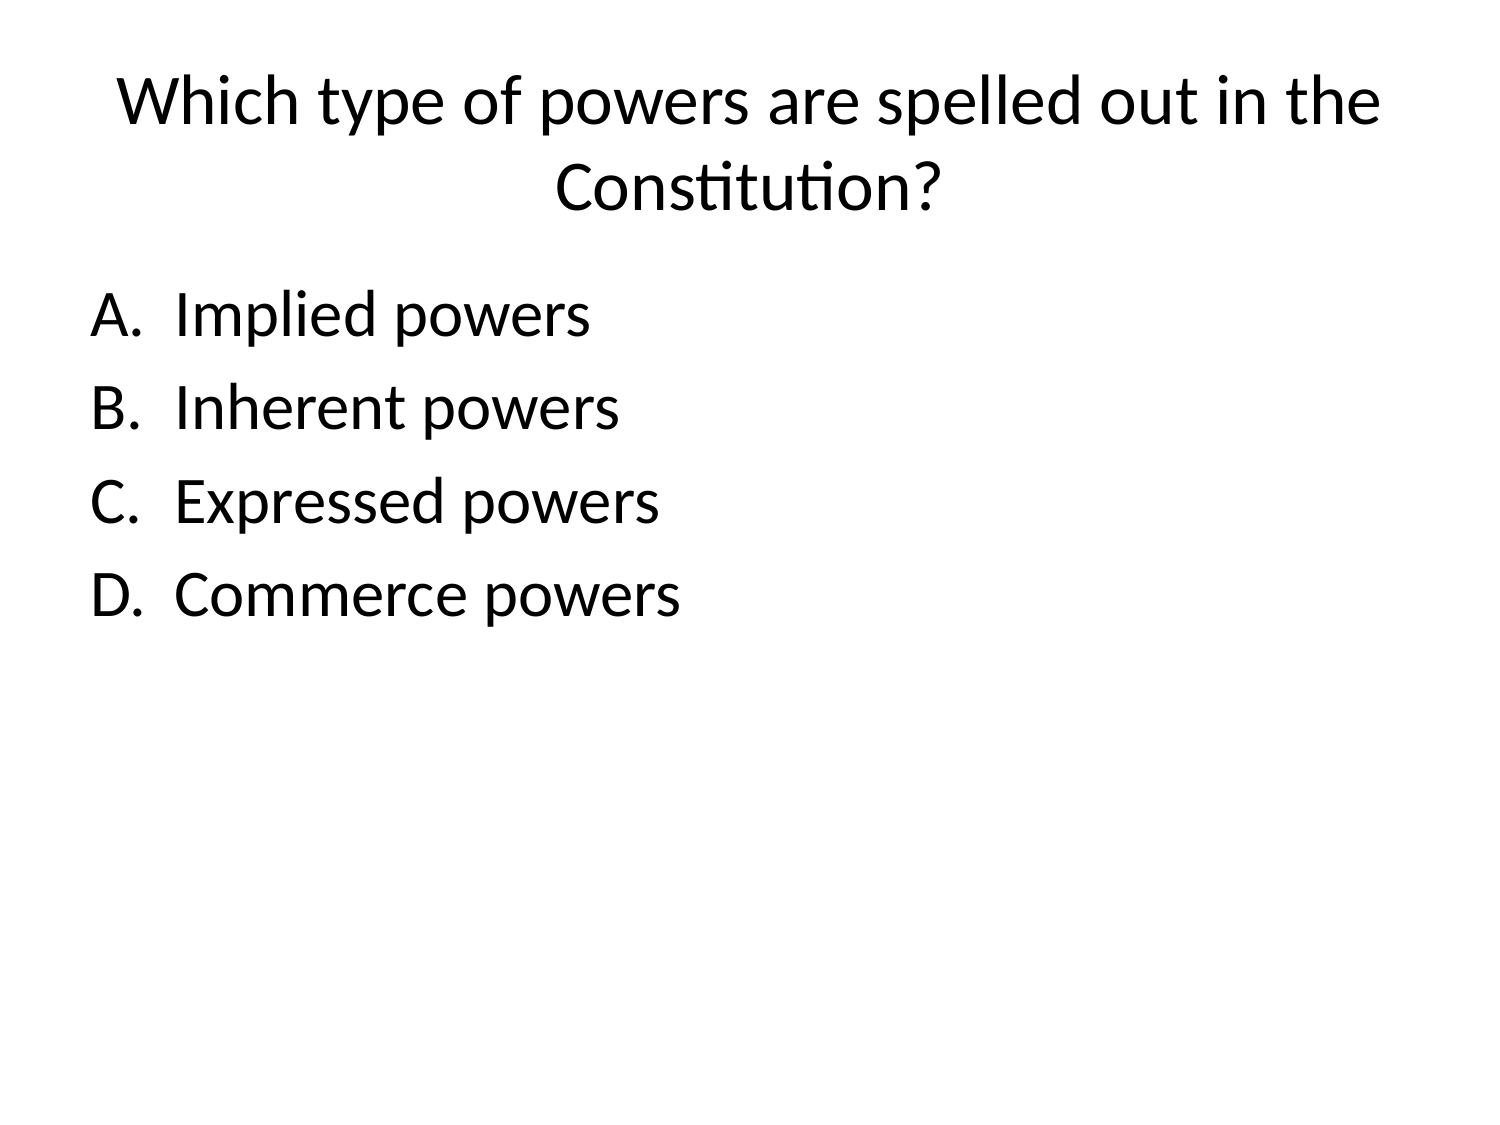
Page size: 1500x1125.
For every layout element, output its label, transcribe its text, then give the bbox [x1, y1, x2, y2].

title Which type of powers are spelled out in the Constitution? [0, 45, 1500, 233]
list Implied powers Inherent powers Expressed powers Commerce powers [75, 262, 1425, 1005]
